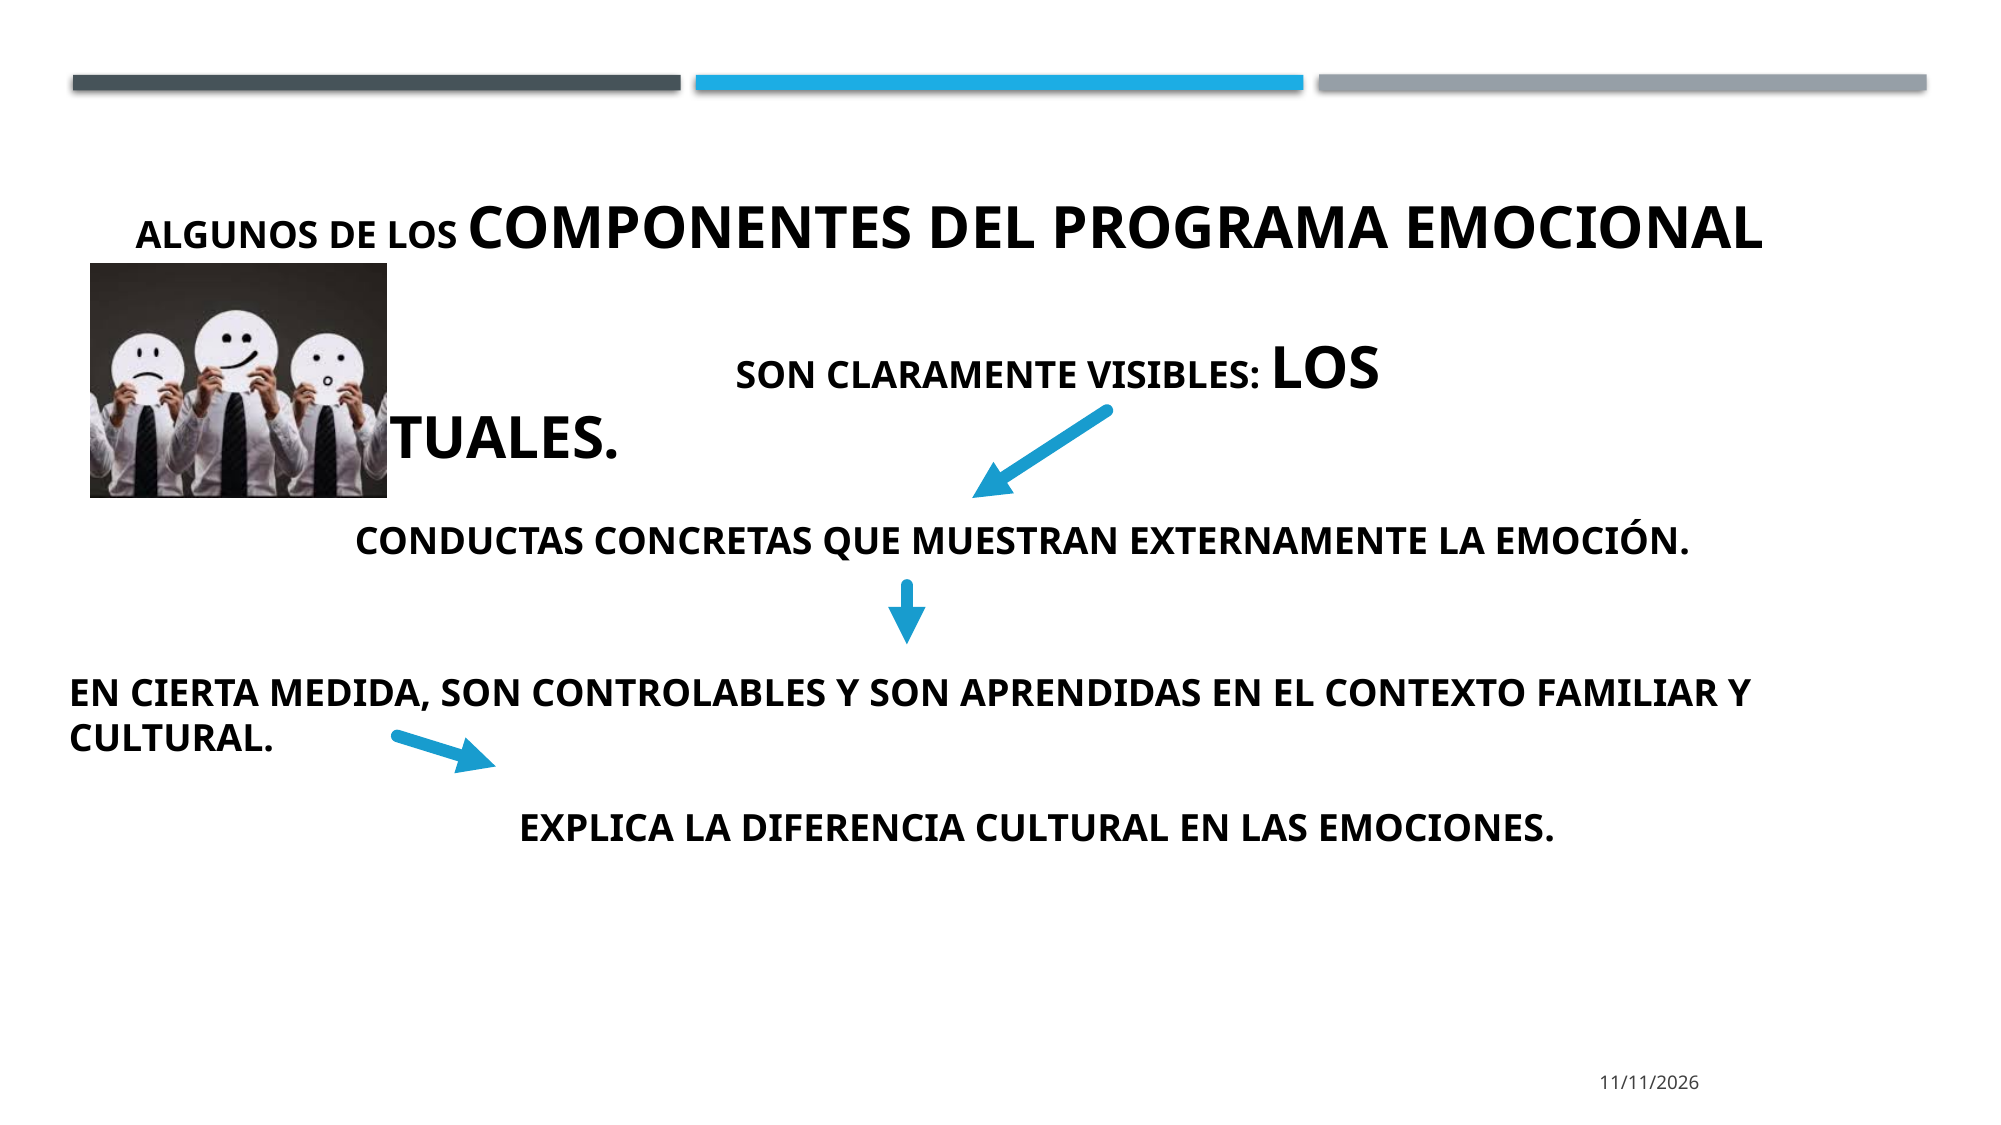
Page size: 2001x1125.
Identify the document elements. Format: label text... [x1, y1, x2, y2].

picture [89, 262, 387, 499]
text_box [971, 409, 1108, 499]
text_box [396, 735, 497, 767]
text_box EN CIERTA MEDIDA, SON CONTROLABLES Y SON APRENDIDAS EN EL CONTEXTO FAMILIAR Y CULTURAL. EXPLICA LA DIFERENCIA CULTURAL EN LAS EMOCIONES. [54, 661, 1943, 856]
text_box ALGUNOS DE LOS COMPONENTES DEL PROGRAMA EMOCIONAL SON CLARAMENTE VISIBLES: LOS CONDUCTUALES. [120, 183, 1873, 478]
text_box CONDUCTAS CONCRETAS QUE MUESTRAN EXTERNAMENTE LA EMOCIÓN. [340, 509, 1782, 660]
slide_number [1247, 1053, 1715, 1114]
